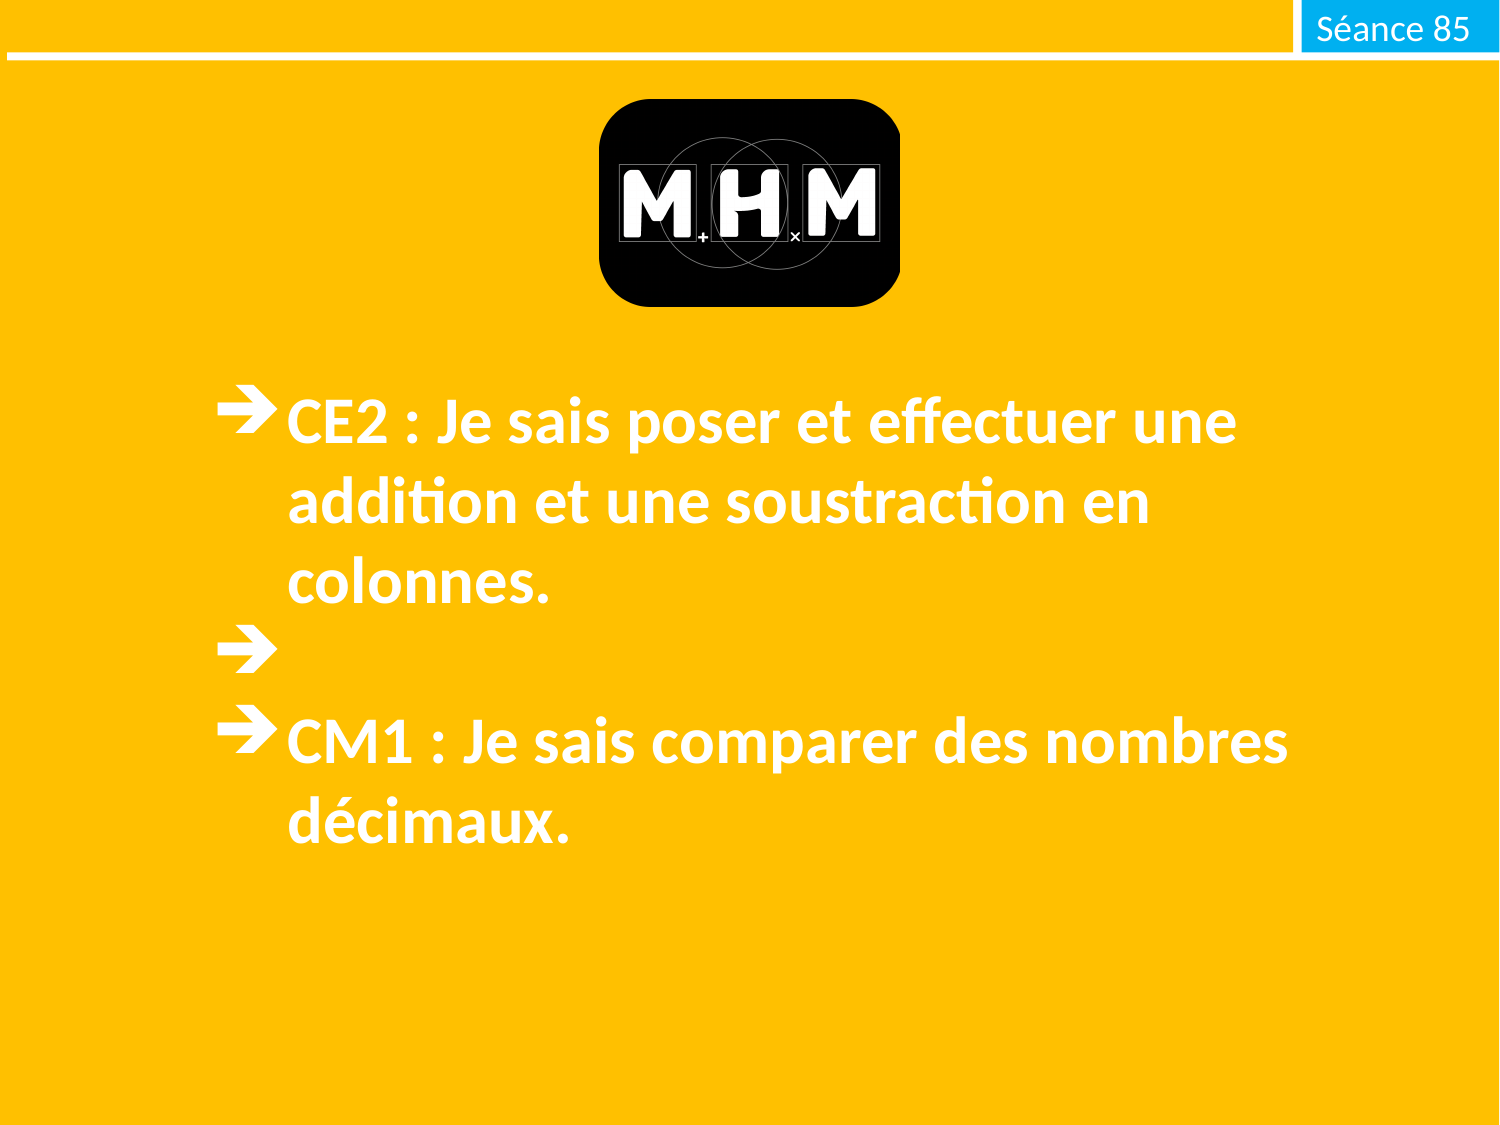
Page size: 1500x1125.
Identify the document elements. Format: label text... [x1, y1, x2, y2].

picture [599, 99, 900, 307]
text_box [0, 58, 1500, 1125]
text_box CE2 : Je sais poser et effectuer une addition et une soustraction en colonnes. CM1 : Je sais comparer des nombres décimaux. [197, 369, 1307, 865]
